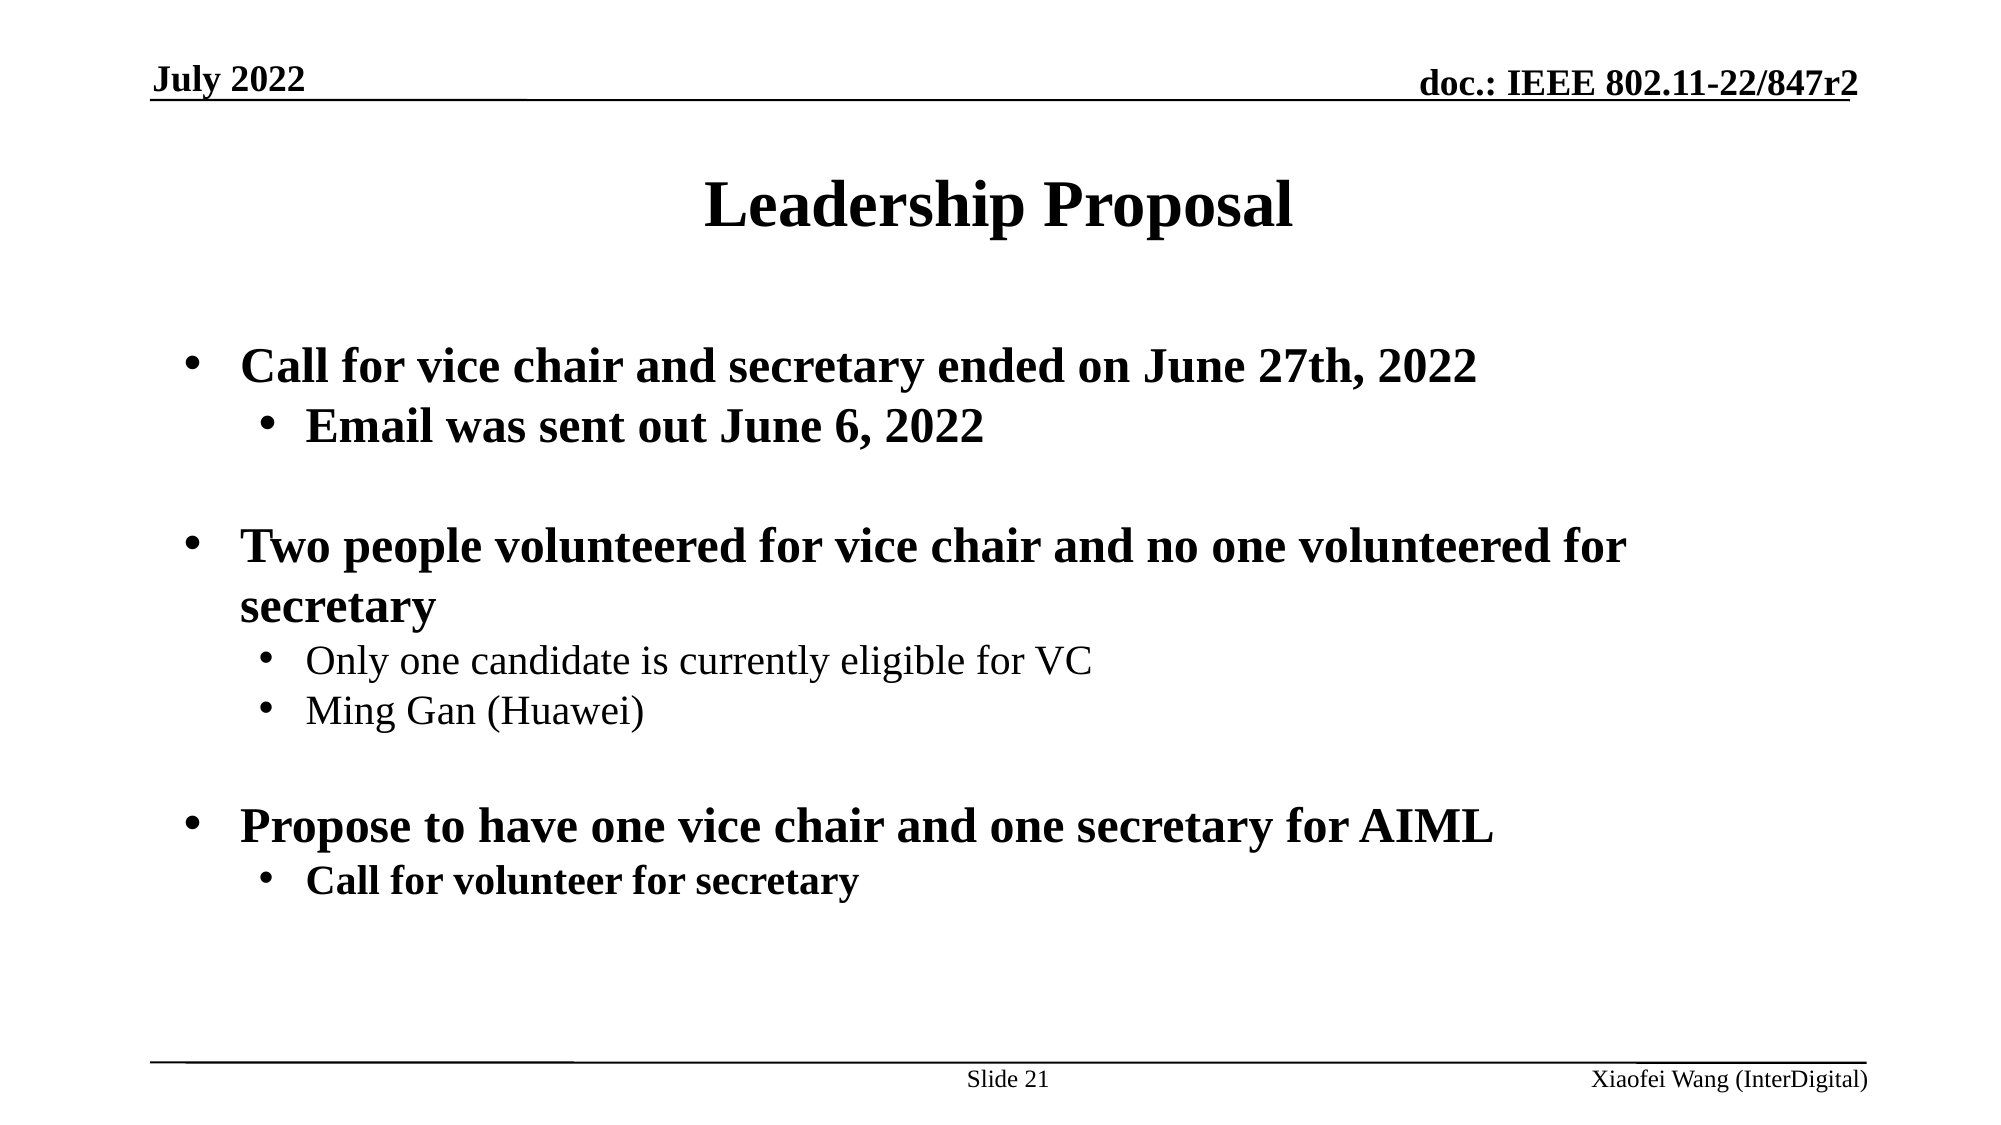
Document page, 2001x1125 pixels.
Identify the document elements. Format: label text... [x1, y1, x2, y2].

footer Xiaofei Wang (InterDigital) [1171, 1061, 1869, 1093]
list Call for vice chair and secretary ended on June 27th, 2022 Email was sent out June 6, 2022 Two people volunteered for vice chair and no one volunteered for secretary Only one candidate is currently eligible for VC Ming Gan (Huawei) Propose to have one vice chair and one secretary for AIML Call for volunteer for secretary [149, 324, 1850, 1000]
title Leadership Proposal [149, 112, 1850, 288]
slide_number Slide 21 [950, 1061, 1067, 1123]
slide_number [152, 54, 563, 100]
